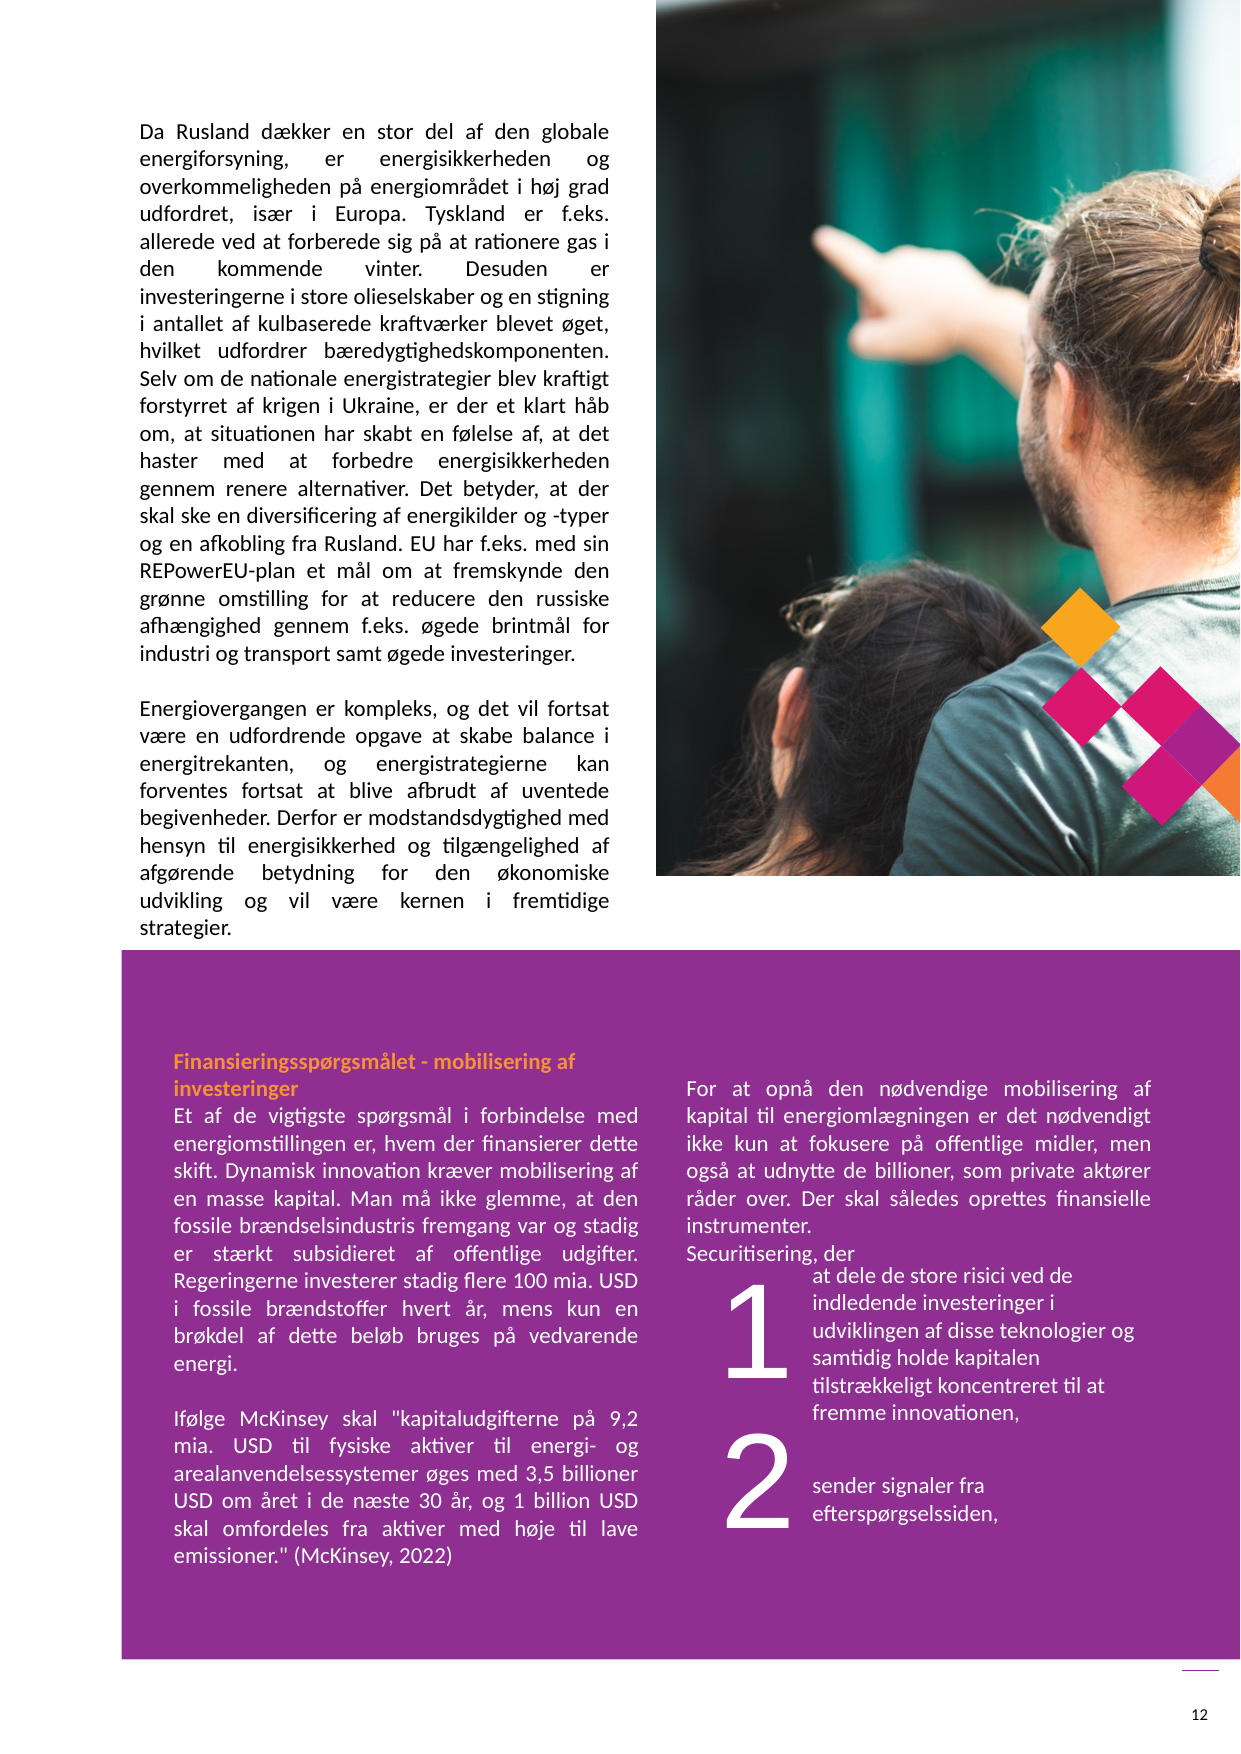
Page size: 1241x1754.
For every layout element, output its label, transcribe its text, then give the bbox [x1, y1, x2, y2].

text_box at dele de store risici ved de indledende investeringer i udviklingen af disse teknologier og samtidig holde kapitalen tilstrækkeligt koncentreret til at fremme innovationen, [797, 1253, 1152, 1363]
text_box Finansieringsspørgsmålet - mobilisering af investeringer Et af de vigtigste spørgsmål i forbindelse med energiomstillingen er, hvem der finansierer dette skift. Dynamisk innovation kræver mobilisering af en masse kapital. Man må ikke glemme, at den fossile brændselsindustris fremgang var og stadig er stærkt subsidieret af offentlige udgifter. Regeringerne investerer stadig flere 100 mia. USD i fossile brændstoffer hvert år, mens kun en brøkdel af dette beløb bruges på vedvarende energi. Ifølge McKinsey skal "kapitaludgifterne på 9,2 mia. USD til fysiske aktiver til energi- og arealanvendelsessystemer øges med 3,5 billioner USD om året i de næste 30 år, og 1 billion USD skal omfordeles fra aktiver med høje til lave emissioner." (McKinsey, 2022) For at opnå den nødvendige mobilisering af kapital til energiomlægningen er det nødvendigt ikke kun at fokusere på offentlige midler, men også at udnytte de billioner, som private aktører råder over. Der skal således oprettes finansielle instrumenter. Securitisering, der [158, 1038, 1167, 1593]
text_box sender signaler fra efterspørgselssiden, [813, 1463, 1152, 1547]
slide_number 12 [1170, 1692, 1229, 1736]
text_box Da Rusland dækker en stor del af den globale energiforsyning, er energisikkerheden og overkommeligheden på energiområdet i høj grad udfordret, især i Europa. Tyskland er f.eks. allerede ved at forberede sig på at rationere gas i den kommende vinter. Desuden er investeringerne i store olieselskaber og en stigning i antallet af kulbaserede kraftværker blevet øget, hvilket udfordrer bæredygtighedskomponenten. Selv om de nationale energistrategier blev kraftigt forstyrret af krigen i Ukraine, er der et klart håb om, at situationen har skabt en følelse af, at det haster med at forbedre energisikkerheden gennem renere alternativer. Det betyder, at der skal ske en diversificering af energikilder og -typer og en afkobling fra Rusland. EU har f.eks. med sin REPowerEU-plan et mål om at fremskynde den grønne omstilling for at reducere den russiske afhængighed gennem f.eks. øgede brintmål for industri og transport samt øgede investeringer. Energiovergangen er kompleks, og det vil fortsat være en udfordrende opgave at skabe balance i energitrekanten, og energistrategierne kan forventes fortsat at blive afbrudt af uventede begivenheder. Derfor er modstandsdygtighed med hensyn til energisikkerhed og tilgængelighed af afgørende betydning for den økonomiske udvikling og vil være kernen i fremtidige strategier. [124, 109, 626, 819]
text_box [121, 950, 1241, 1660]
picture [656, 0, 1241, 876]
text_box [1041, 599, 1241, 814]
text_box 2 [705, 1385, 813, 1563]
text_box 1 [703, 1235, 811, 1413]
